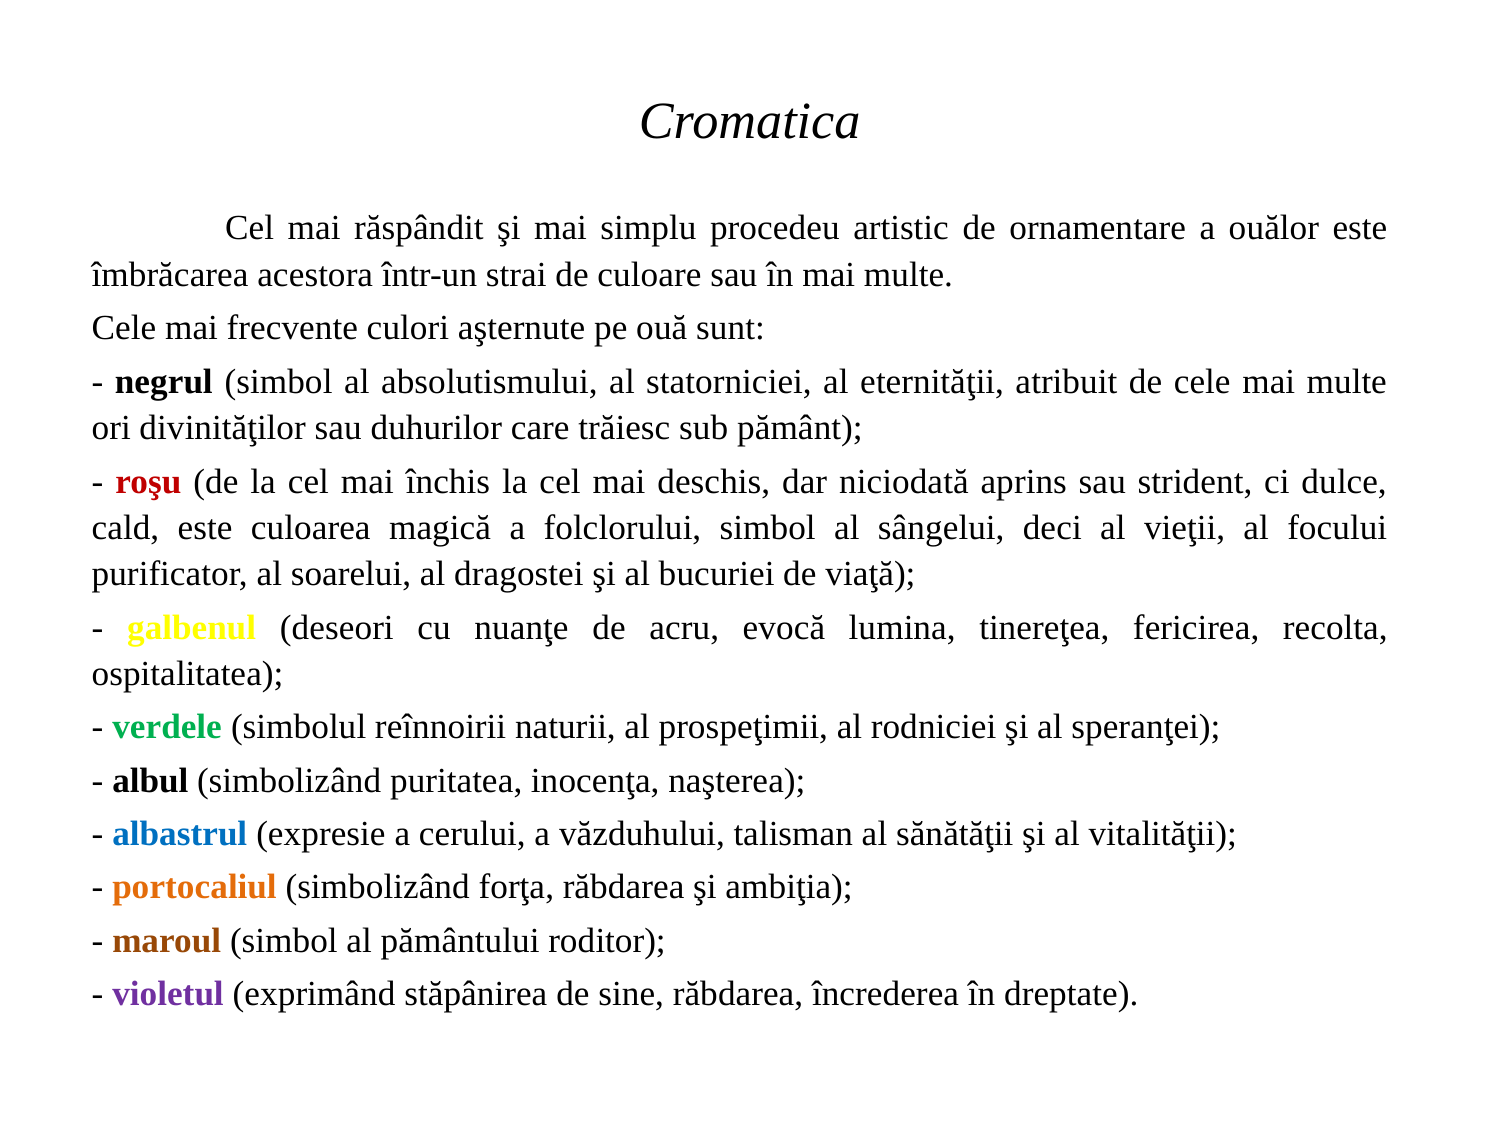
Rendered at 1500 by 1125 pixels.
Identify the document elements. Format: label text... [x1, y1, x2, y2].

title Cromatica [112, 78, 1388, 172]
subtitle Cel mai răspândit şi mai simplu procedeu artistic de ornamentare a ouălor este îmbrăcarea acestora într-un strai de culoare sau în mai multe. Cele mai frecvente culori aşternute pe ouă sunt: - negrul (simbol al absolutismului, al statorniciei, al eternităţii, atribuit de cele mai multe ori divinităţilor sau duhurilor care trăiesc sub pământ); - roşu (de la cel mai închis la cel mai deschis, dar niciodată aprins sau strident, ci dulce, cald, este culoarea magică a folclorului, simbol al sângelui, deci al vieţii, al focului purificator, al soarelui, al dragostei şi al bucuriei de viaţă); - galbenul (deseori cu nuanţe de acru, evocă lumina, tinereţea, fericirea, recolta, ospitalitatea); - verdele (simbolul reînnoirii naturii, al prospeţimii, al rodniciei şi al speranţei); - albul (simbolizând puritatea, inocenţa, naşterea); - albastrul (expresie a cerului, a văzduhului, talisman al sănătăţii şi al vitalităţii); - portocaliul (simbolizând forţa, răbdarea şi ambiţia); - maroul (simbol al pământului roditor); - violetul (exprimând stăpânirea de sine, răbdarea, încrederea în dreptate). [76, 172, 1405, 1024]
